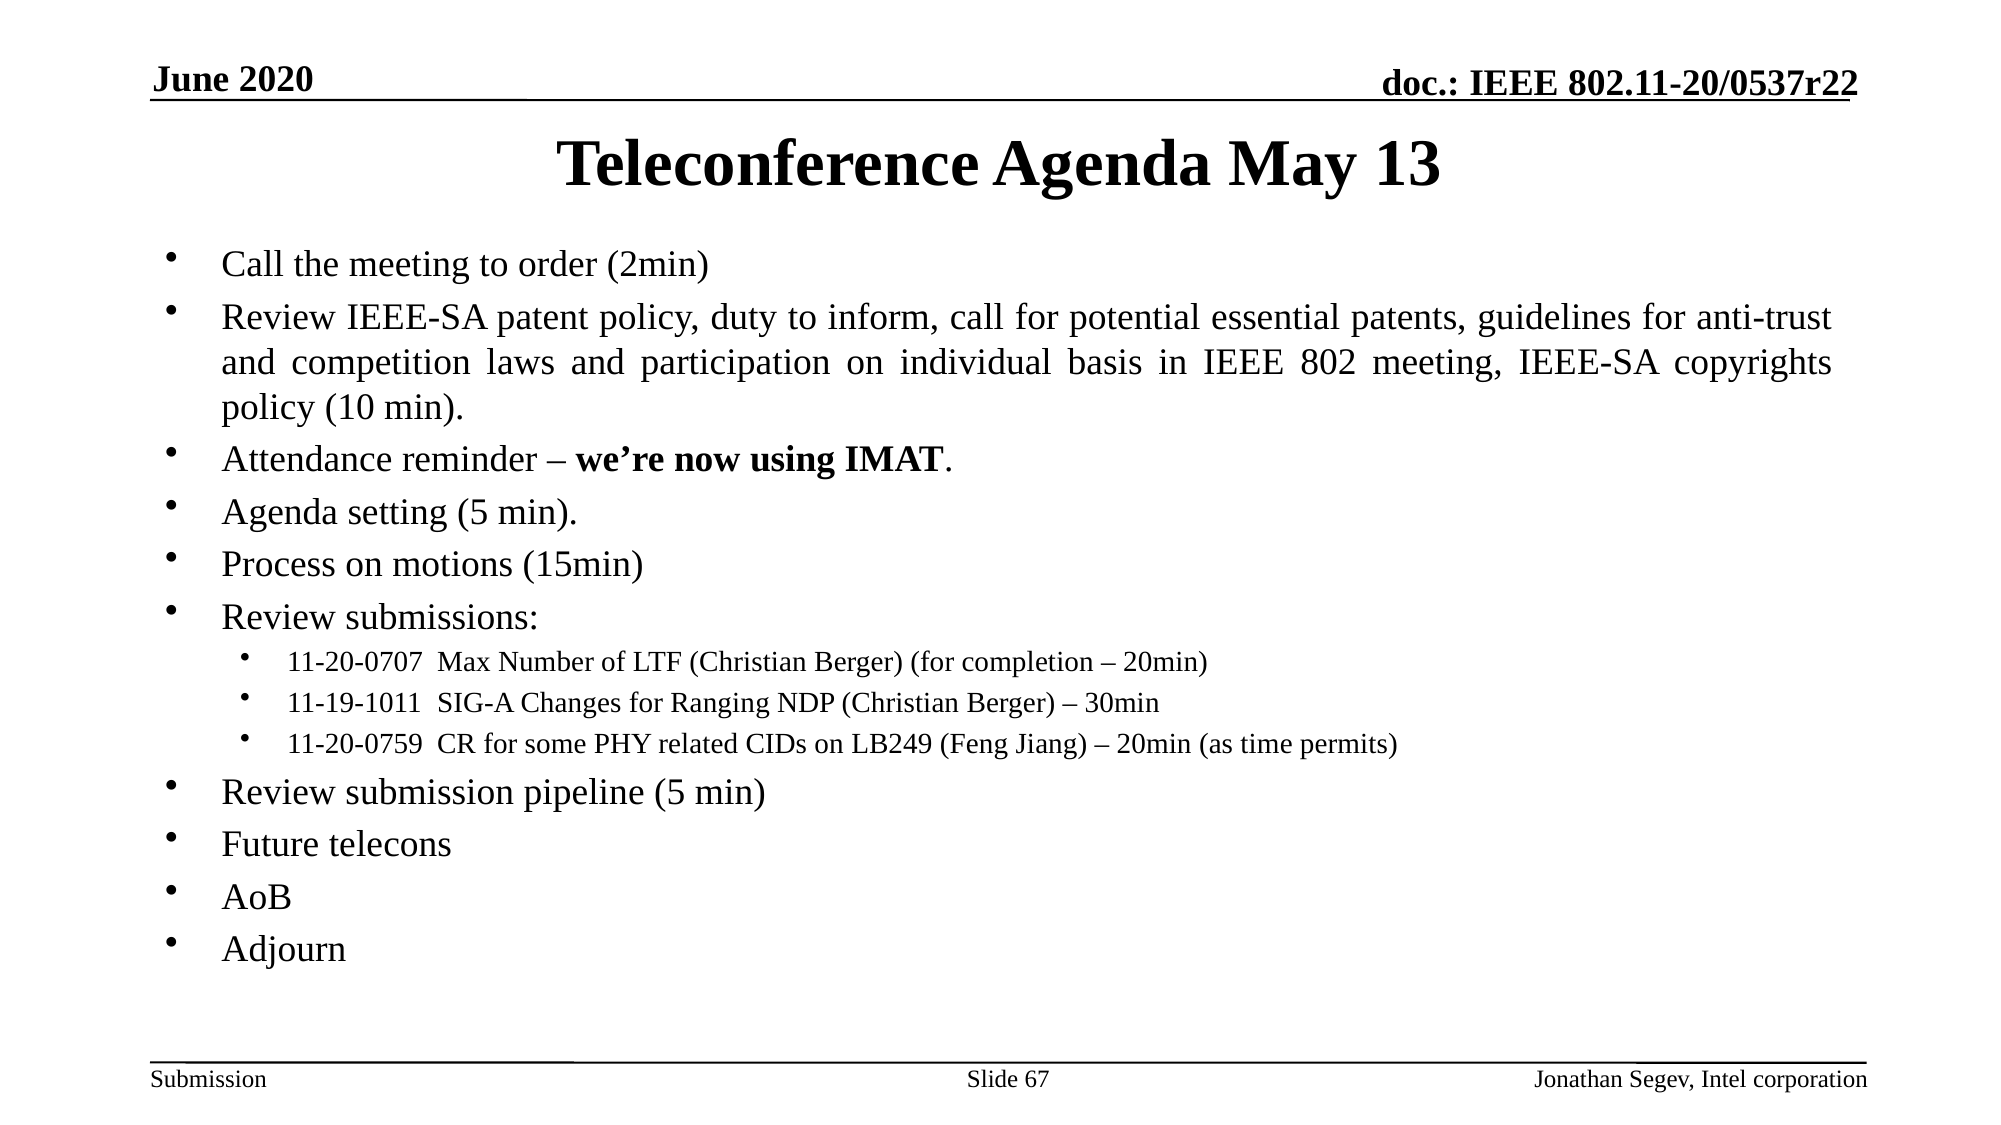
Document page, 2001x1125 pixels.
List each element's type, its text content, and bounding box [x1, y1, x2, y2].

list Call the meeting to order (2min) Review IEEE-SA patent policy, duty to inform, call for potential essential patents, guidelines for anti-trust and competition laws and participation on individual basis in IEEE 802 meeting, IEEE-SA copyrights policy (10 min). Attendance reminder – we’re now using IMAT. Agenda setting (5 min). Process on motions (15min) Review submissions: 11-20-0707 Max Number of LTF (Christian Berger) (for completion – 20min) 11-19-1011 SIG-A Changes for Ranging NDP (Christian Berger) – 30min 11-20-0759 CR for some PHY related CIDs on LB249 (Feng Jiang) – 20min (as time permits) Review submission pipeline (5 min) Future telecons AoB Adjourn [149, 231, 1850, 1000]
footer Jonathan Segev, Intel corporation [1171, 1061, 1869, 1093]
slide_number Slide 67 [950, 1061, 1067, 1123]
title Teleconference Agenda May 13 [149, 112, 1850, 205]
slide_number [152, 54, 563, 100]
